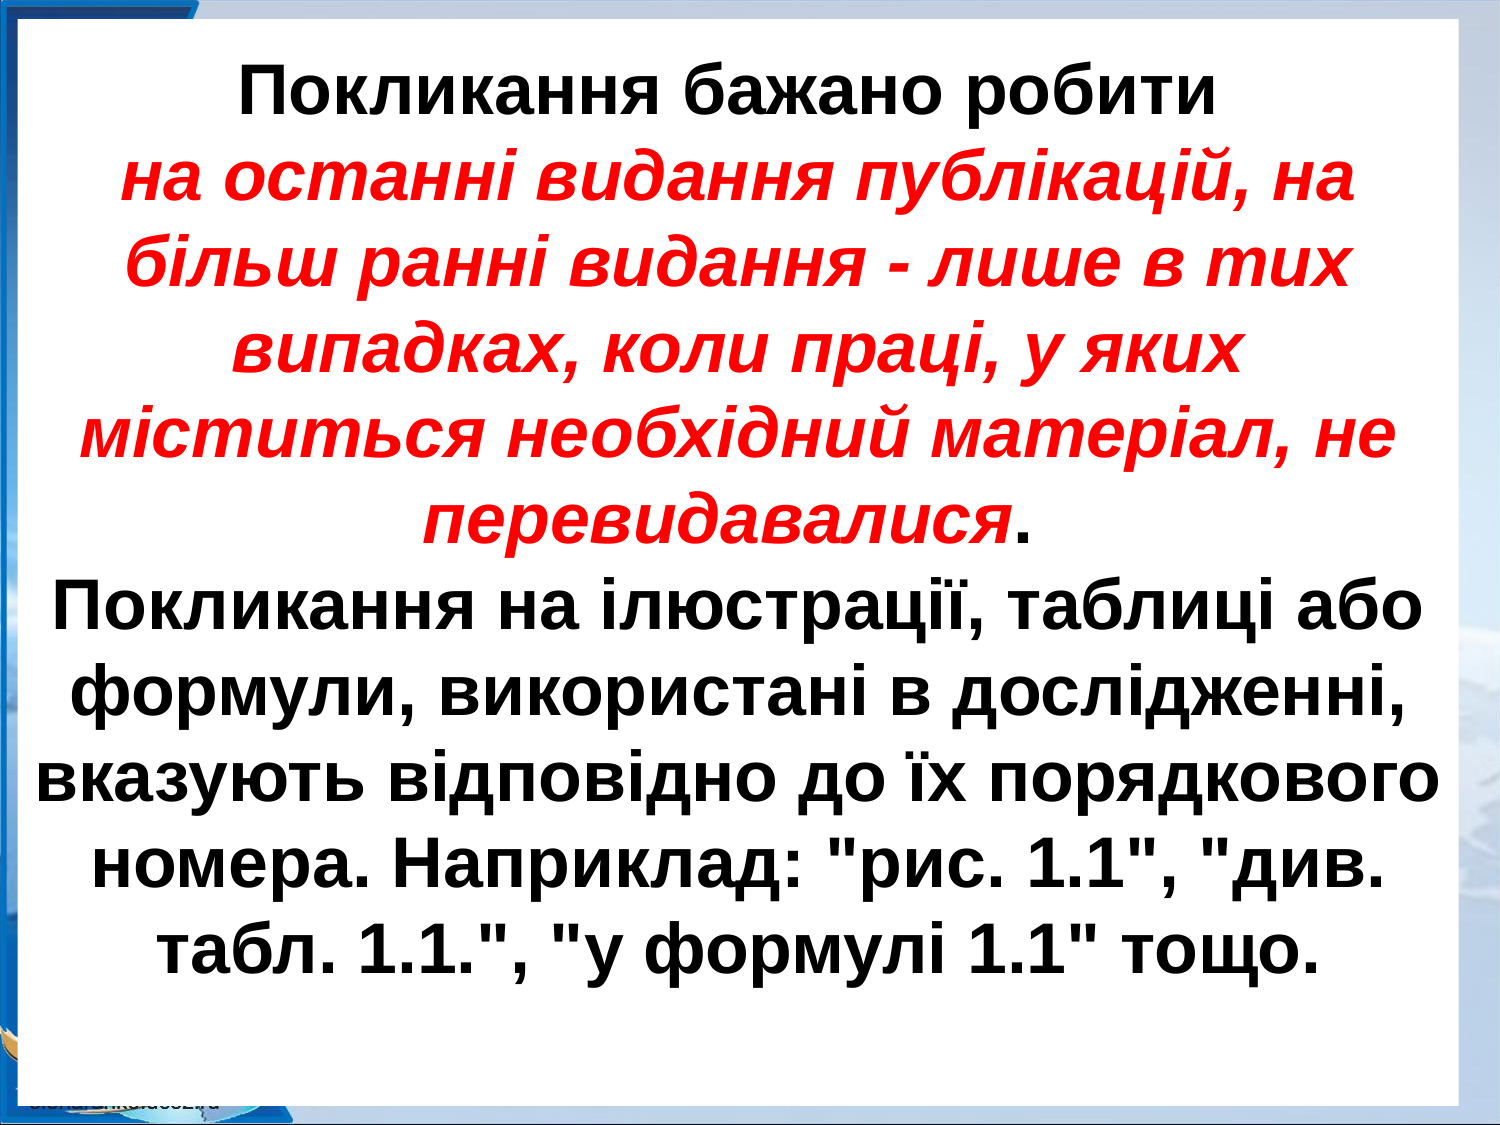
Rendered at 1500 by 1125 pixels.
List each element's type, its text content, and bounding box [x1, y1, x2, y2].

picture [0, 0, 1500, 1125]
title Покликання бажано робити на останні видання публікацій, на більш ранні видання - лише в тих випадках, коли праці, у яких міститься необхідний матеріал, не перевидавалися. Покликання на ілюстрації, таблиці або формули, використані в дослідженні, вказують відповідно до їх порядкового номера. Наприклад: "рис. 1.1", "див. табл. 1.1.", "у формулі 1.1" тощо. [17, 19, 1459, 1106]
